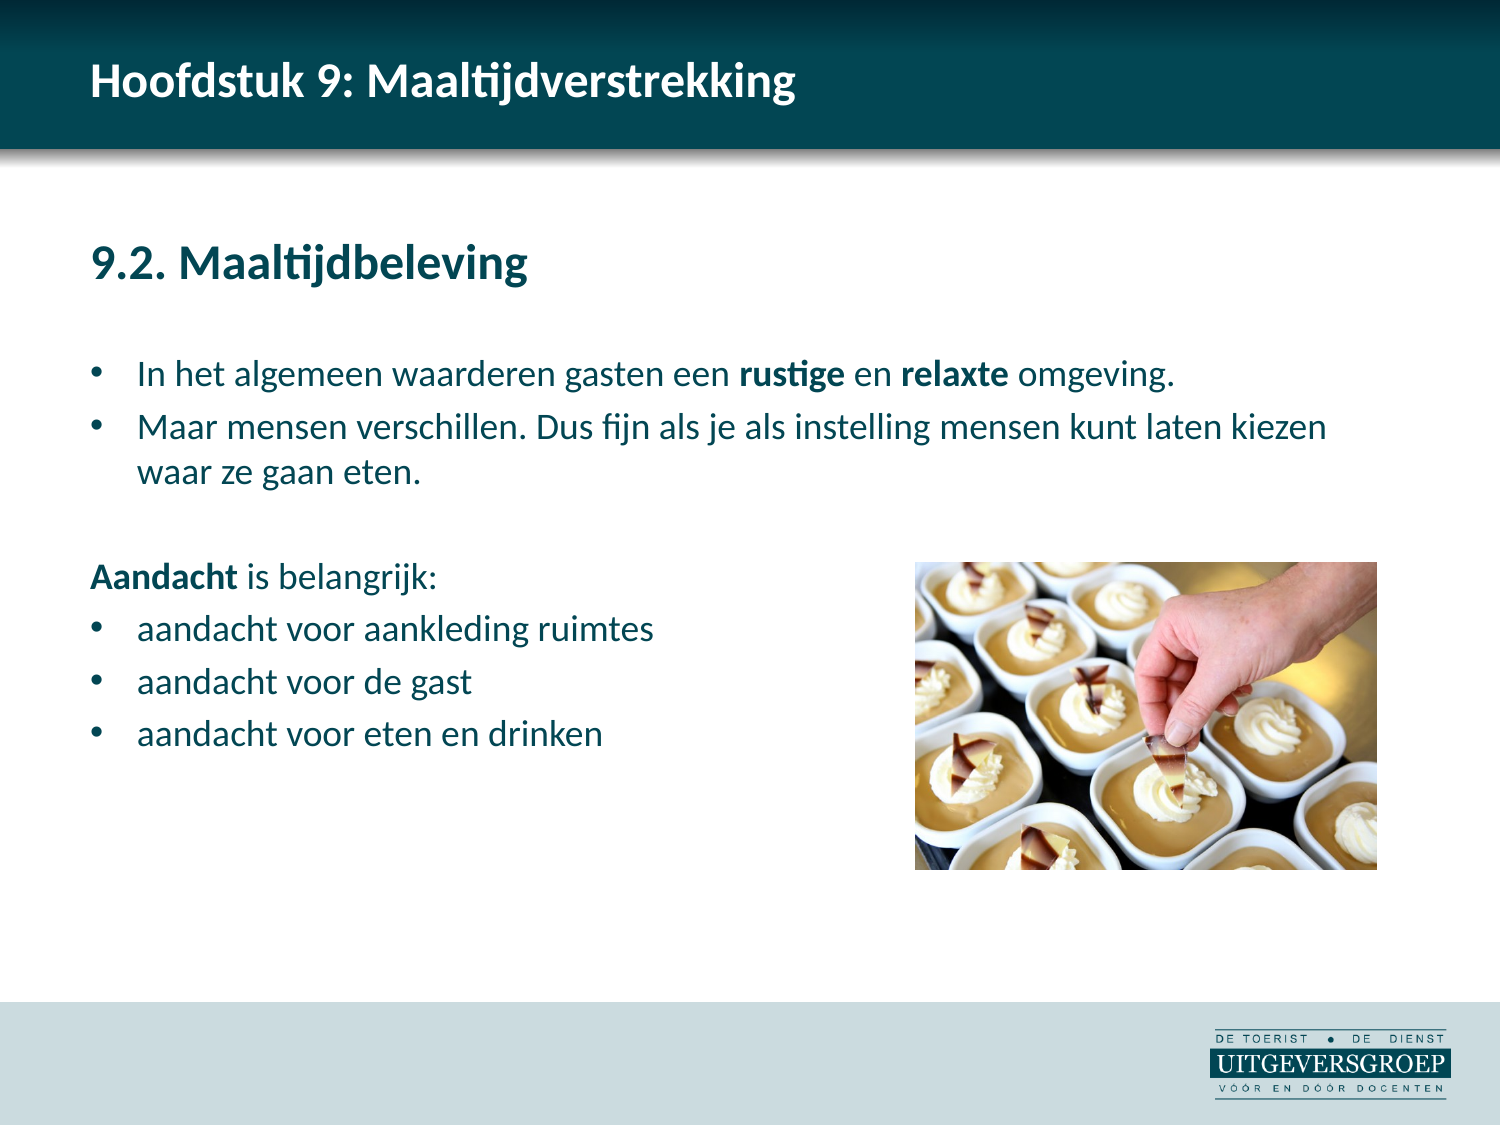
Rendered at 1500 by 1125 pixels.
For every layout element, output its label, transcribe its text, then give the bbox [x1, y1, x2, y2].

picture [915, 562, 1377, 870]
list 9.2. Maaltijdbeleving In het algemeen waarderen gasten een rustige en relaxte omgeving. Maar mensen verschillen. Dus fijn als je als instelling mensen kunt laten kiezen waar ze gaan eten. Aandacht is belangrijk: aandacht voor aankleding ruimtes aandacht voor de gast aandacht voor eten en drinken [75, 221, 1425, 965]
title Hoofdstuk 9: Maaltijdverstrekking [75, 0, 1425, 172]
picture [1210, 1021, 1451, 1106]
